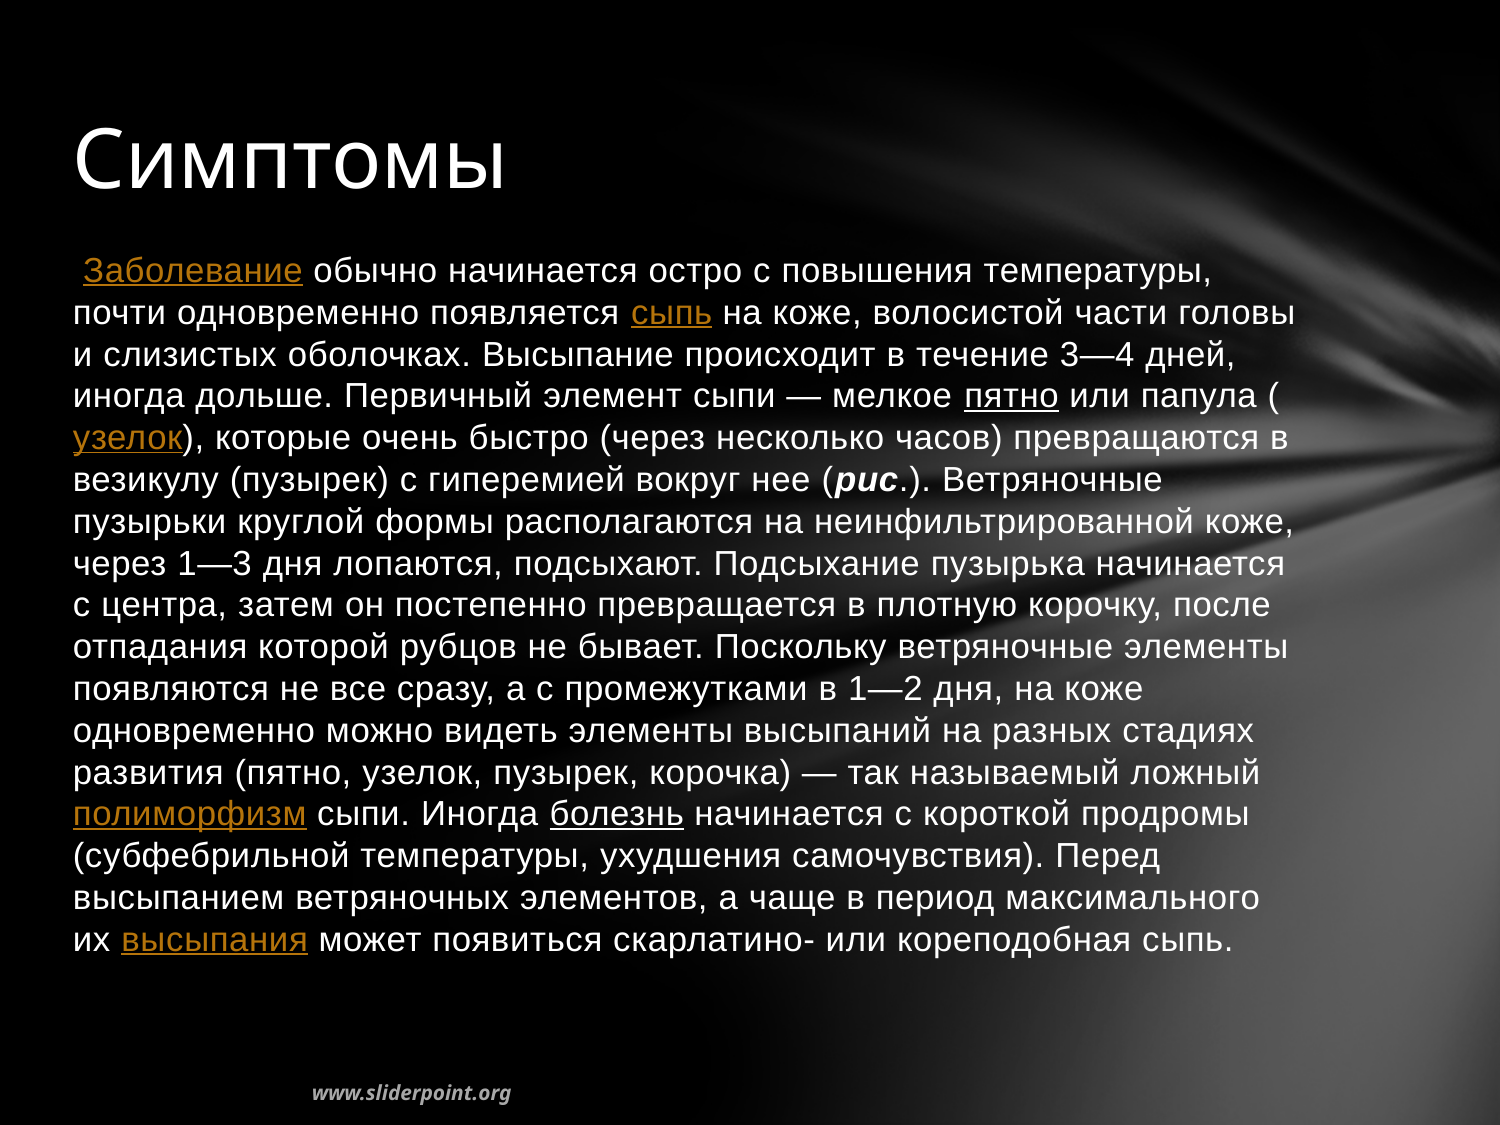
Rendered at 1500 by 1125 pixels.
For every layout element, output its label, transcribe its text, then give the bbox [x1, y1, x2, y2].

title Симптомы [57, 37, 1318, 213]
footer www.sliderpoint.org [296, 1073, 968, 1115]
list Заболевание обычно начинается остро с повышения температуры, почти одновременно появляется сыпь на коже, волосистой части головы и слизистых оболочках. Высыпание происходит в течение 3—4 дней, иногда дольше. Первичный элемент сыпи — мелкое пятно или папула (узелок), которые очень быстро (через несколько часов) превращаются в везикулу (пузырек) с гиперемией вокруг нее (рис.). Ветряночные пузырьки круглой формы располагаются на неинфильтрированной коже, через 1—3 дня лопаются, подсыхают. Подсыхание пузырька начинается с центра, затем он постепенно превращается в плотную корочку, после отпадания которой рубцов не бывает. Поскольку ветряночные элементы появляются не все сразу, а с промежутками в 1—2 дня, на коже одновременно можно видеть элементы высыпаний на разных стадиях развития (пятно, узелок, пузырек, корочка) — так называемый ложный полиморфизм сыпи. Иногда болезнь начинается с короткой продромы (субфебрильной температуры, ухудшения самочувствия). Перед высыпанием ветряночных элементов, а чаще в период максимального их высыпания может появиться скарлатино- или кореподобная сыпь. [57, 239, 1318, 1015]
